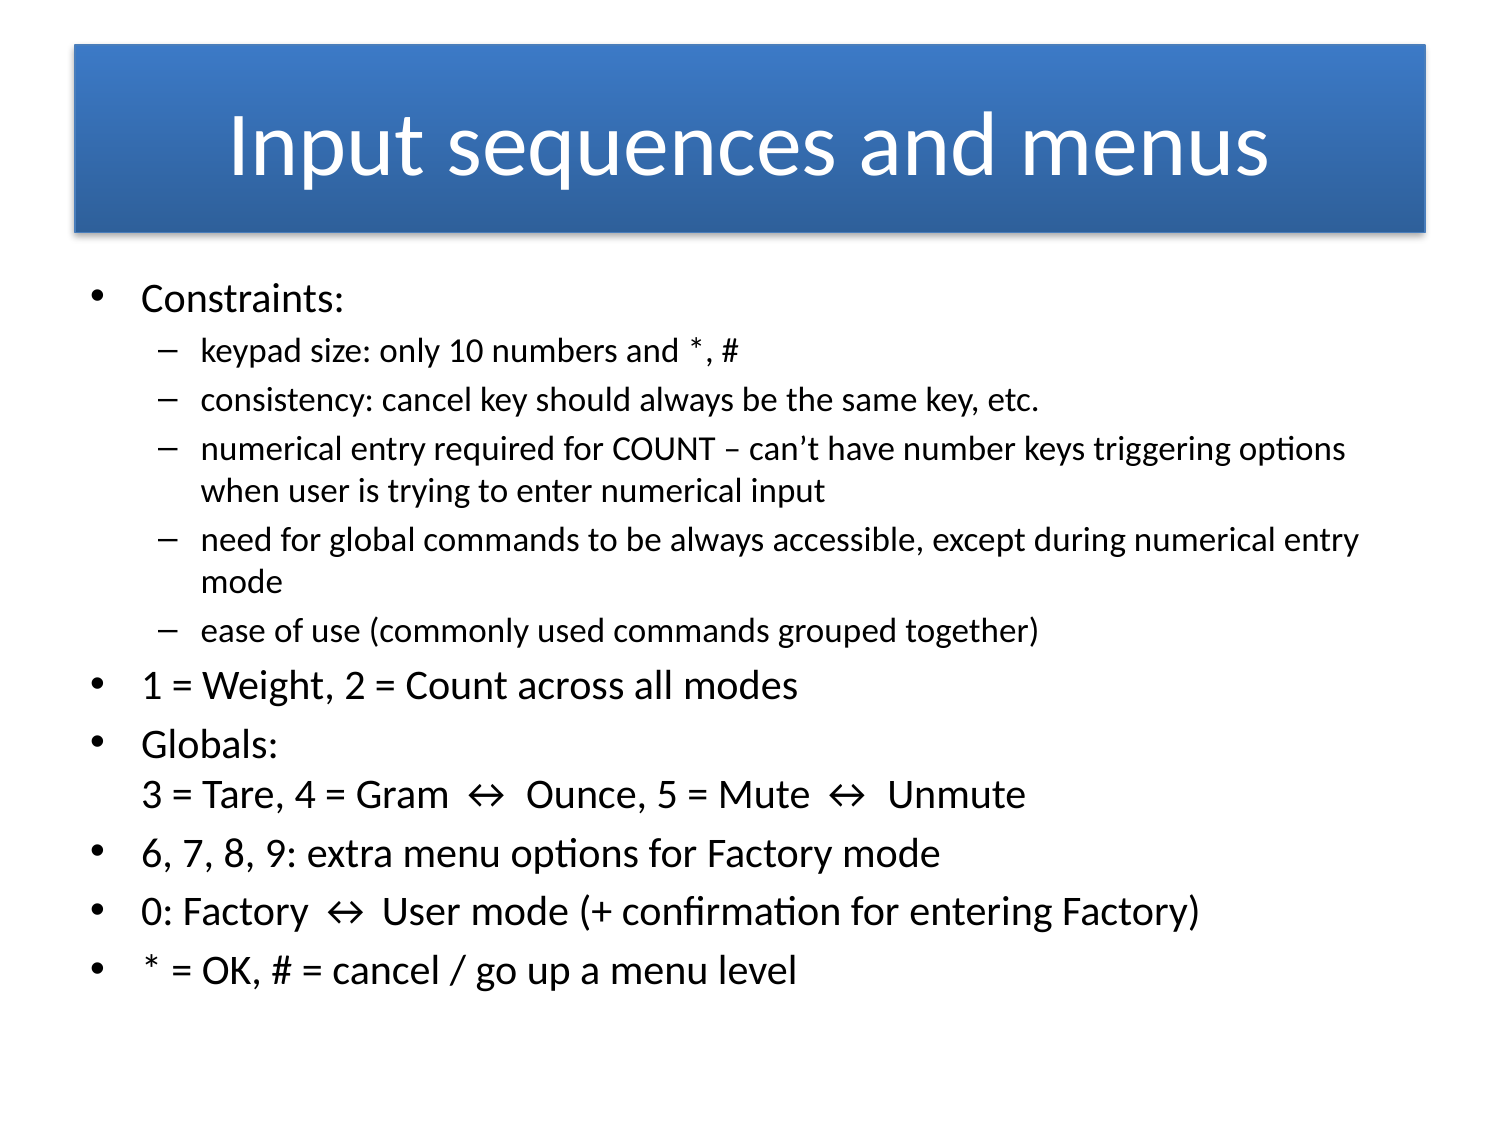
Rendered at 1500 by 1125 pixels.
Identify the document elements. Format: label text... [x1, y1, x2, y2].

list Constraints: keypad size: only 10 numbers and *, # consistency: cancel key should always be the same key, etc. numerical entry required for COUNT – can’t have number keys triggering options when user is trying to enter numerical input need for global commands to be always accessible, except during numerical entry mode ease of use (commonly used commands grouped together) 1 = Weight, 2 = Count across all modes Globals: 3 = Tare, 4 = Gram ↔ Ounce, 5 = Mute ↔ Unmute 6, 7, 8, 9: extra menu options for Factory mode 0: Factory ↔ User mode (+ confirmation for entering Factory) * = OK, # = cancel / go up a menu level [75, 262, 1425, 1005]
title Input sequences and menus [74, 44, 1426, 233]
